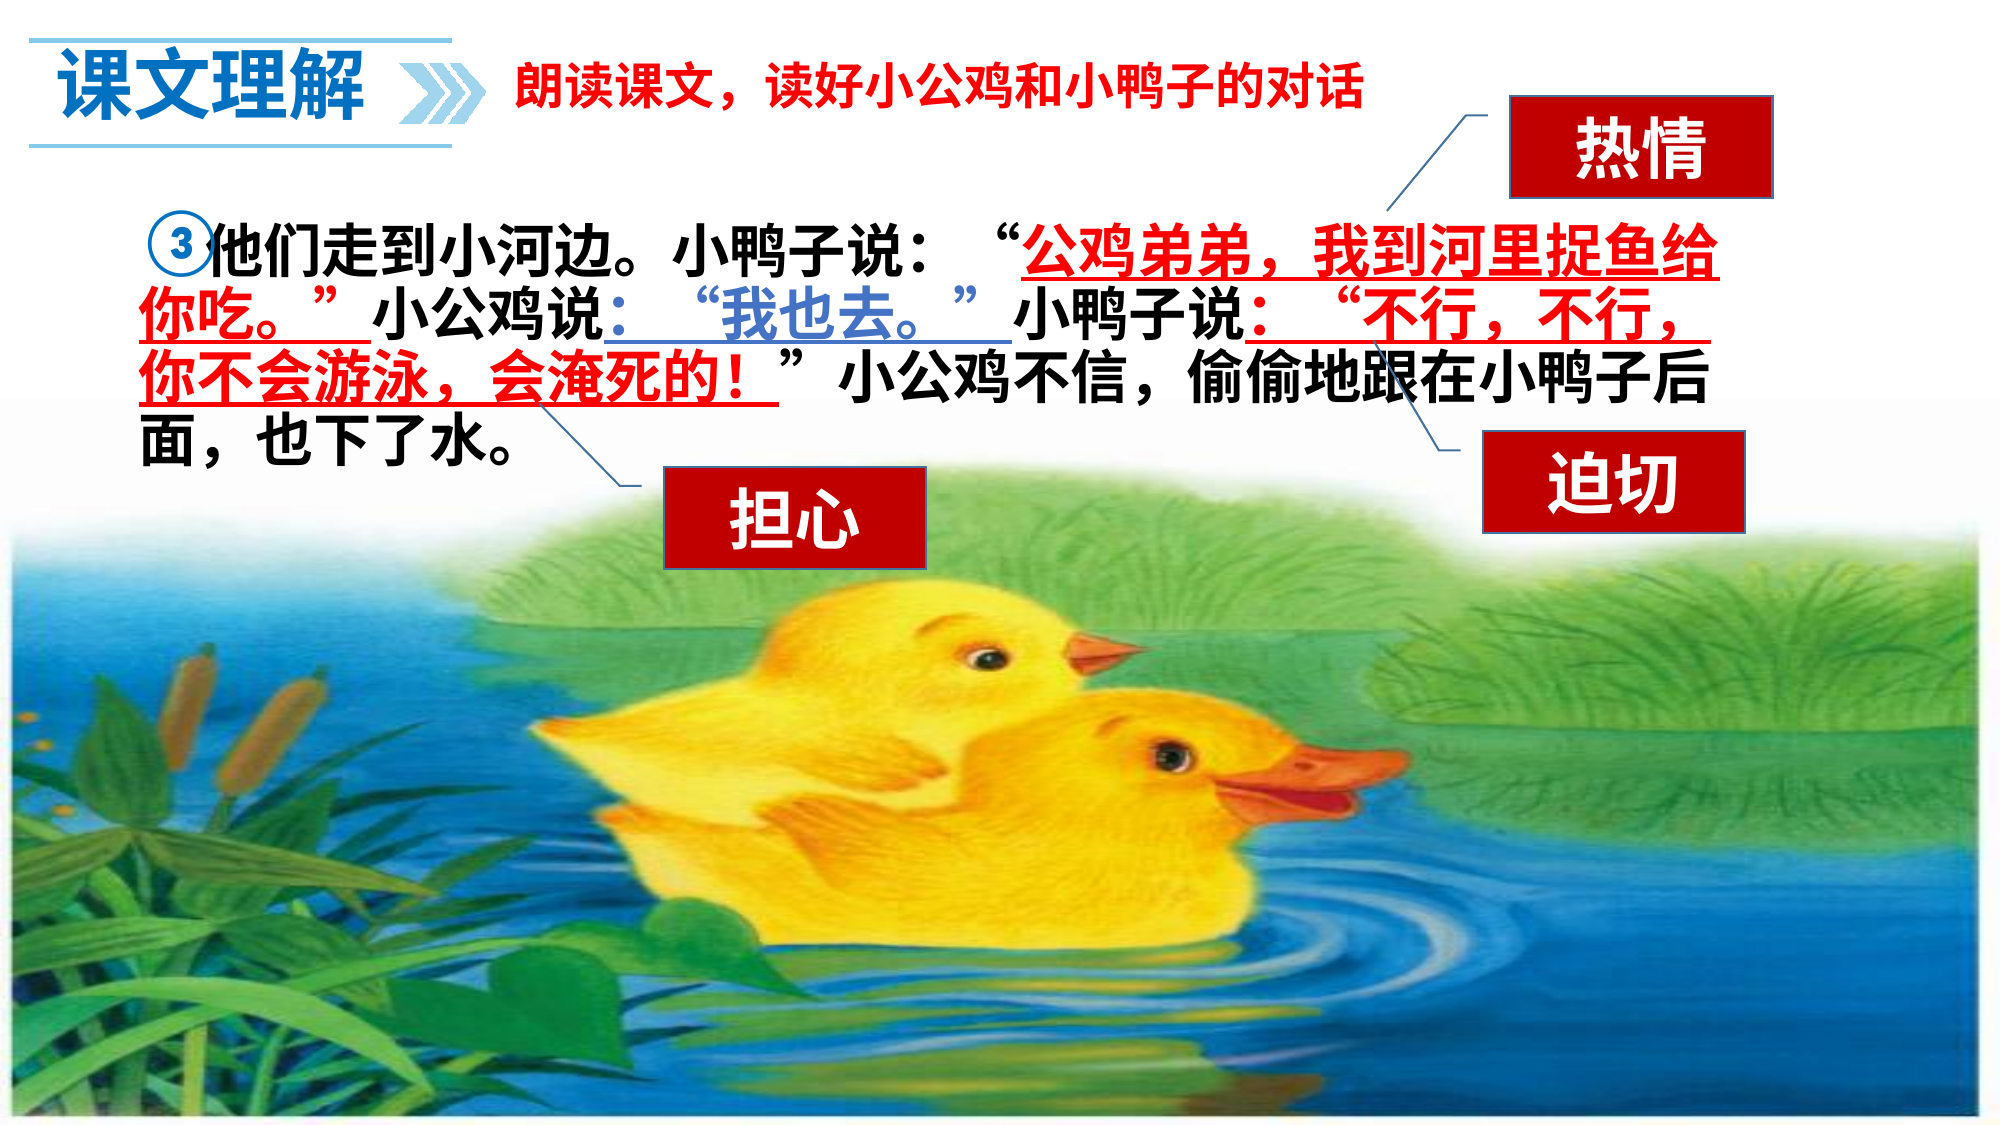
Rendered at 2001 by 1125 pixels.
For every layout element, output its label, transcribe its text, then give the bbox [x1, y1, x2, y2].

text_box ③ [122, 190, 242, 286]
text_box 迫切 [1372, 340, 1410, 399]
title 他们走到小河边。小鸭子说：“公鸡弟弟，我到河里捉鱼给你吃。”小公鸡说：“我也去。”小鸭子说：“不行，不行，你不会游泳，会淹死的！”小公鸡不信，偷偷地跟在小鸭子后面，也下了水。 [123, 178, 1781, 399]
picture [0, 399, 2000, 1125]
text_box 朗读课文，读好小公鸡和小鸭子的对话 [499, 47, 1869, 122]
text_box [0, 28, 486, 148]
text_box 热情 [1386, 114, 1488, 212]
text_box 热情 [1509, 95, 1774, 199]
